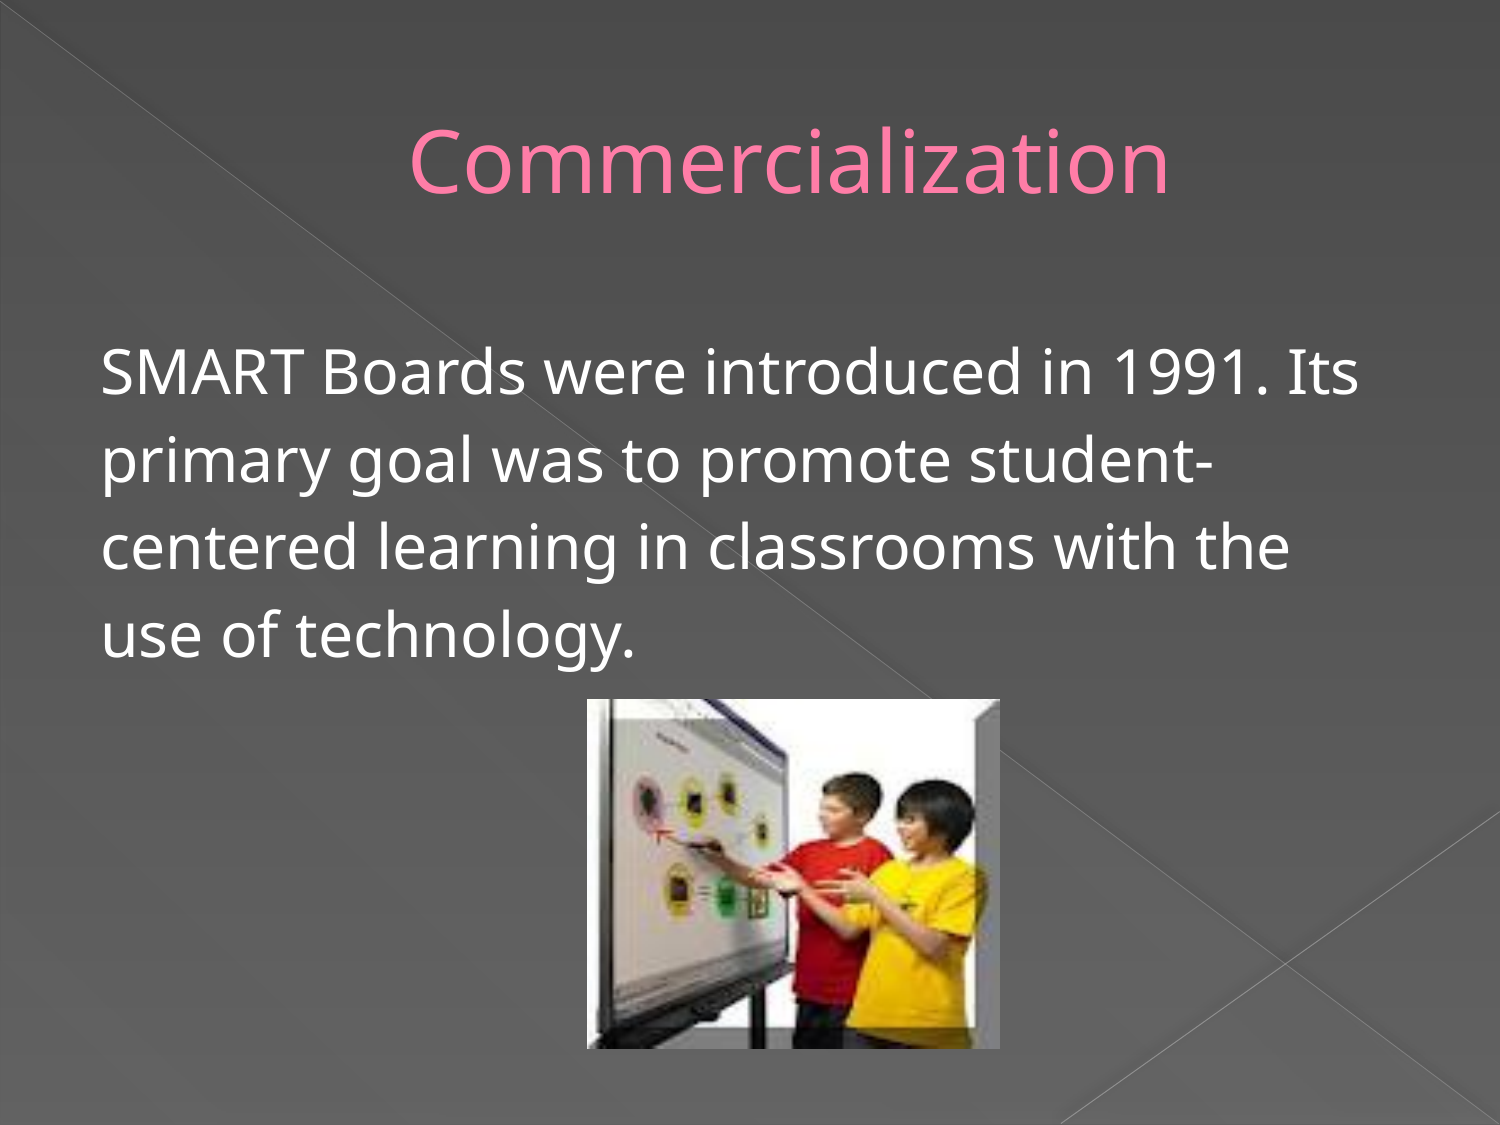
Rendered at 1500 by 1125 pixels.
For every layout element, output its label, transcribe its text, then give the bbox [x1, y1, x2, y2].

list SMART Boards were introduced in 1991. Its primary goal was to promote student- centered learning in classrooms with the use of technology. [75, 324, 1425, 1075]
title Commercialization [75, 43, 1425, 274]
picture [587, 699, 1001, 1049]
